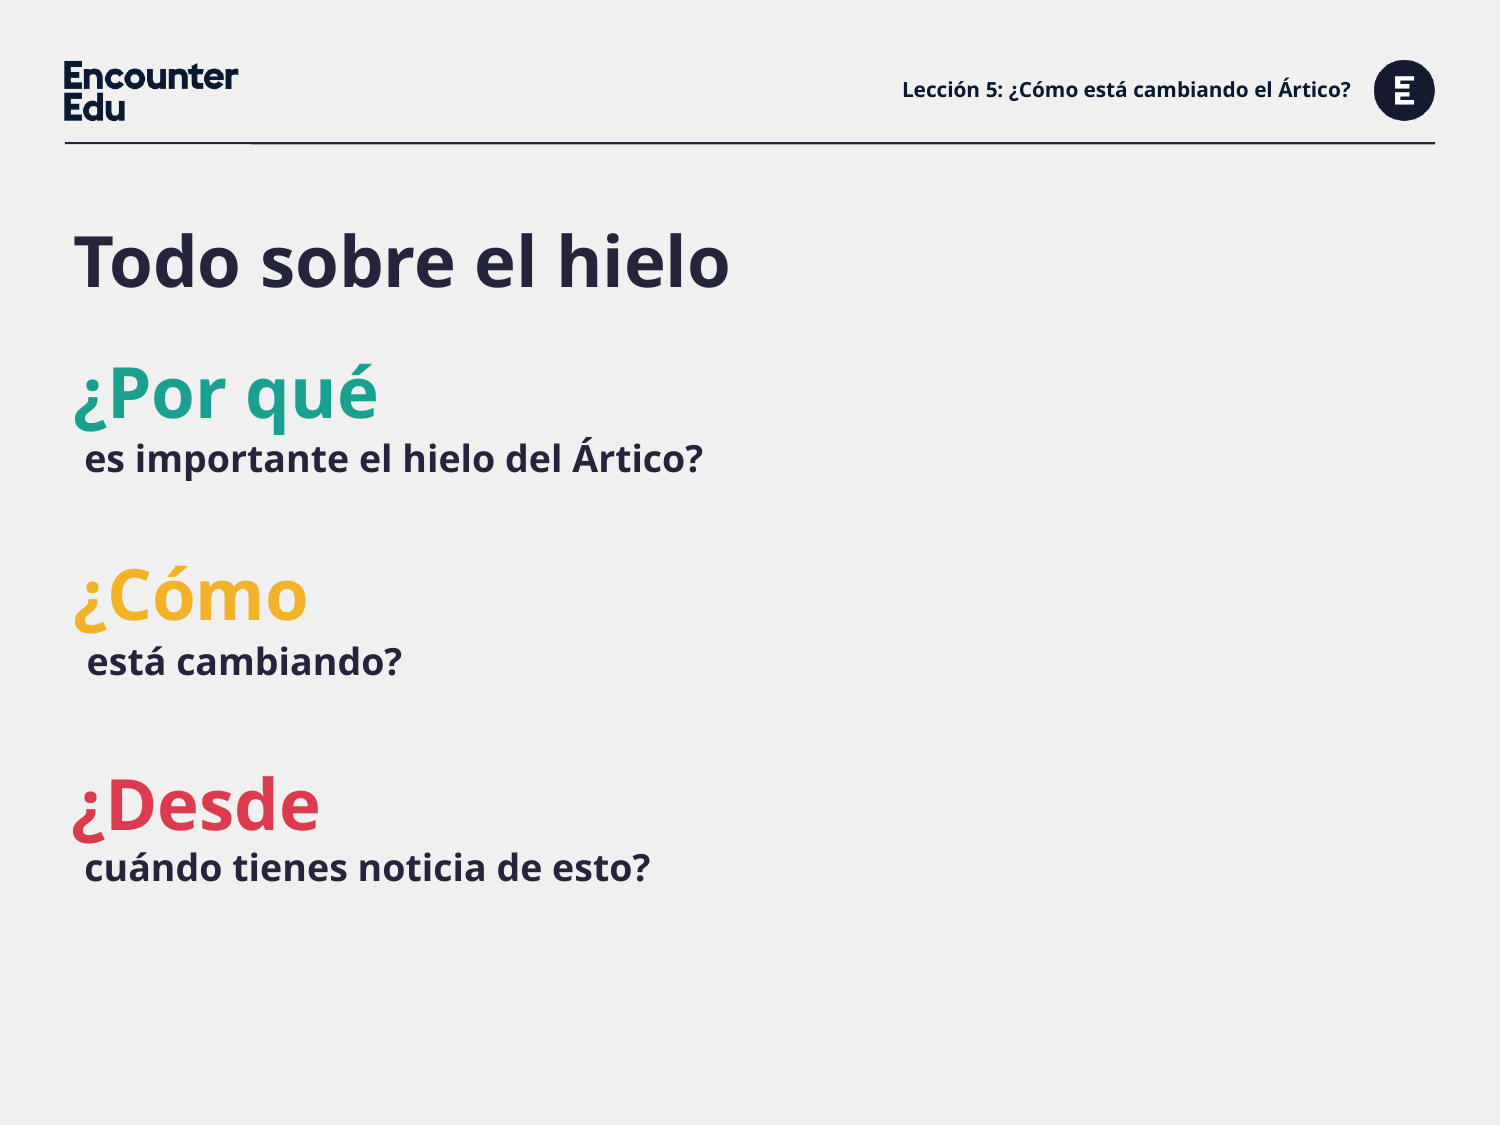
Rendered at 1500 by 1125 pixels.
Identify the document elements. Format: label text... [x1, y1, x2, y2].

text_box ¿Desde [71, 758, 366, 836]
text_box cuándo tienes noticia de esto? [69, 836, 1192, 896]
text_box ¿Por qué [73, 347, 638, 433]
picture [60, 59, 243, 122]
title Lección 5: ¿Cómo está cambiando el Ártico? [636, 67, 1359, 114]
text_box es importante el hielo del Ártico? [69, 427, 1192, 488]
text_box Todo sobre el hielo [58, 219, 1412, 310]
text_box ¿Cómo [73, 549, 368, 630]
text_box está cambiando? [71, 630, 1195, 691]
picture [1372, 58, 1436, 122]
